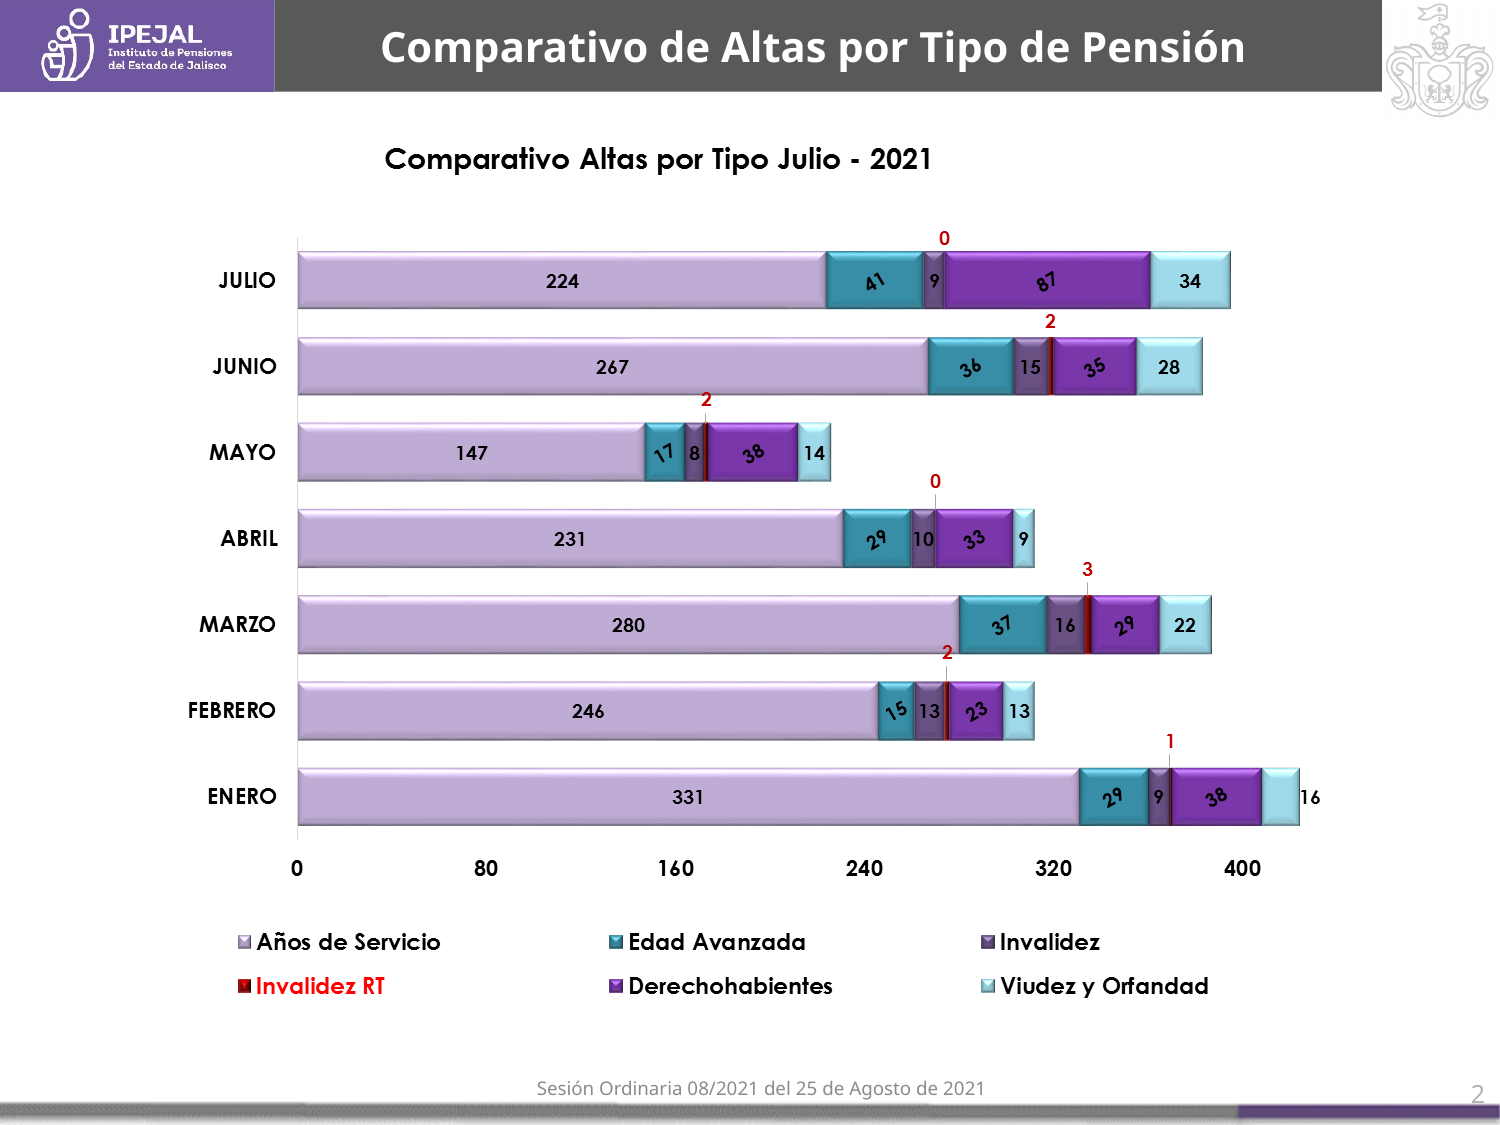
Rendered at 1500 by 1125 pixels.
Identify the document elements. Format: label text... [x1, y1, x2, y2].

slide_number 2 [1149, 1065, 1500, 1125]
picture [0, 1096, 1149, 1125]
picture [86, 115, 1414, 1007]
picture [0, 0, 275, 92]
text_box Sesión Ordinaria 08/2021 del 25 de Agosto de 2021 [480, 1057, 1043, 1118]
